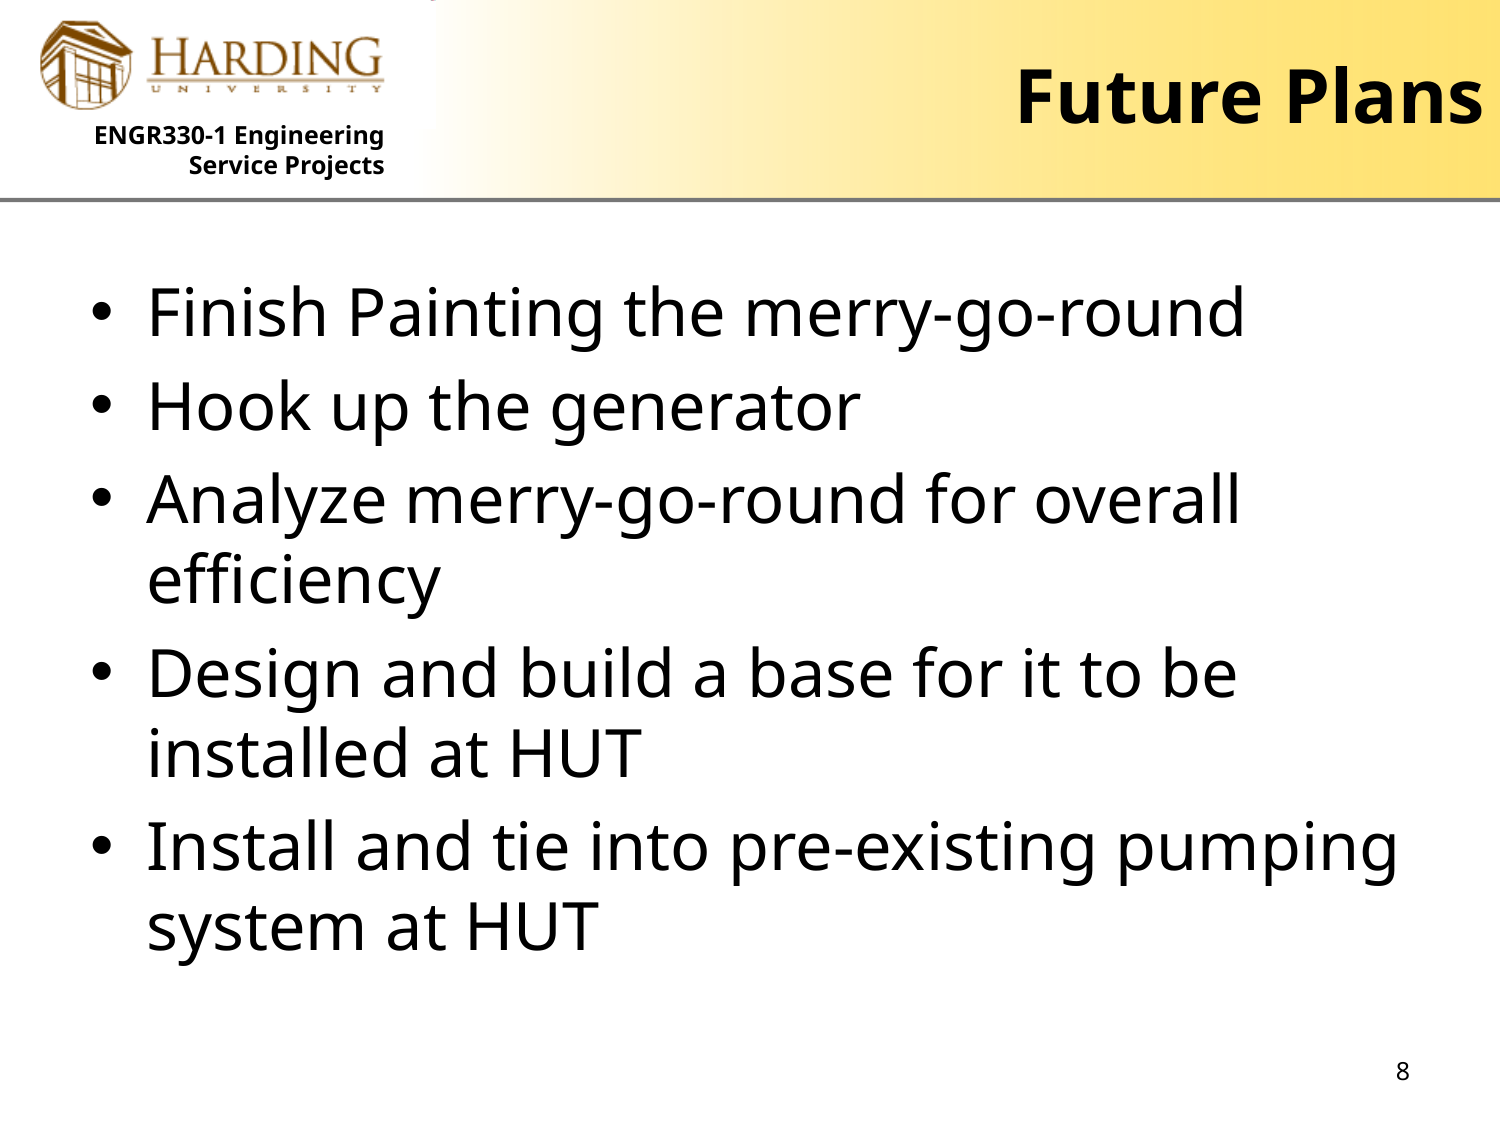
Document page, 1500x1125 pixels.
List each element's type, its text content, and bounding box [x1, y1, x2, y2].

title Future Plans [399, 0, 1500, 188]
slide_number 8 [1074, 1042, 1425, 1103]
picture [0, 0, 399, 129]
list Finish Painting the merry-go-round Hook up the generator Analyze merry-go-round for overall efficiency Design and build a base for it to be installed at HUT Install and tie into pre-existing pumping system at HUT [75, 262, 1425, 1038]
